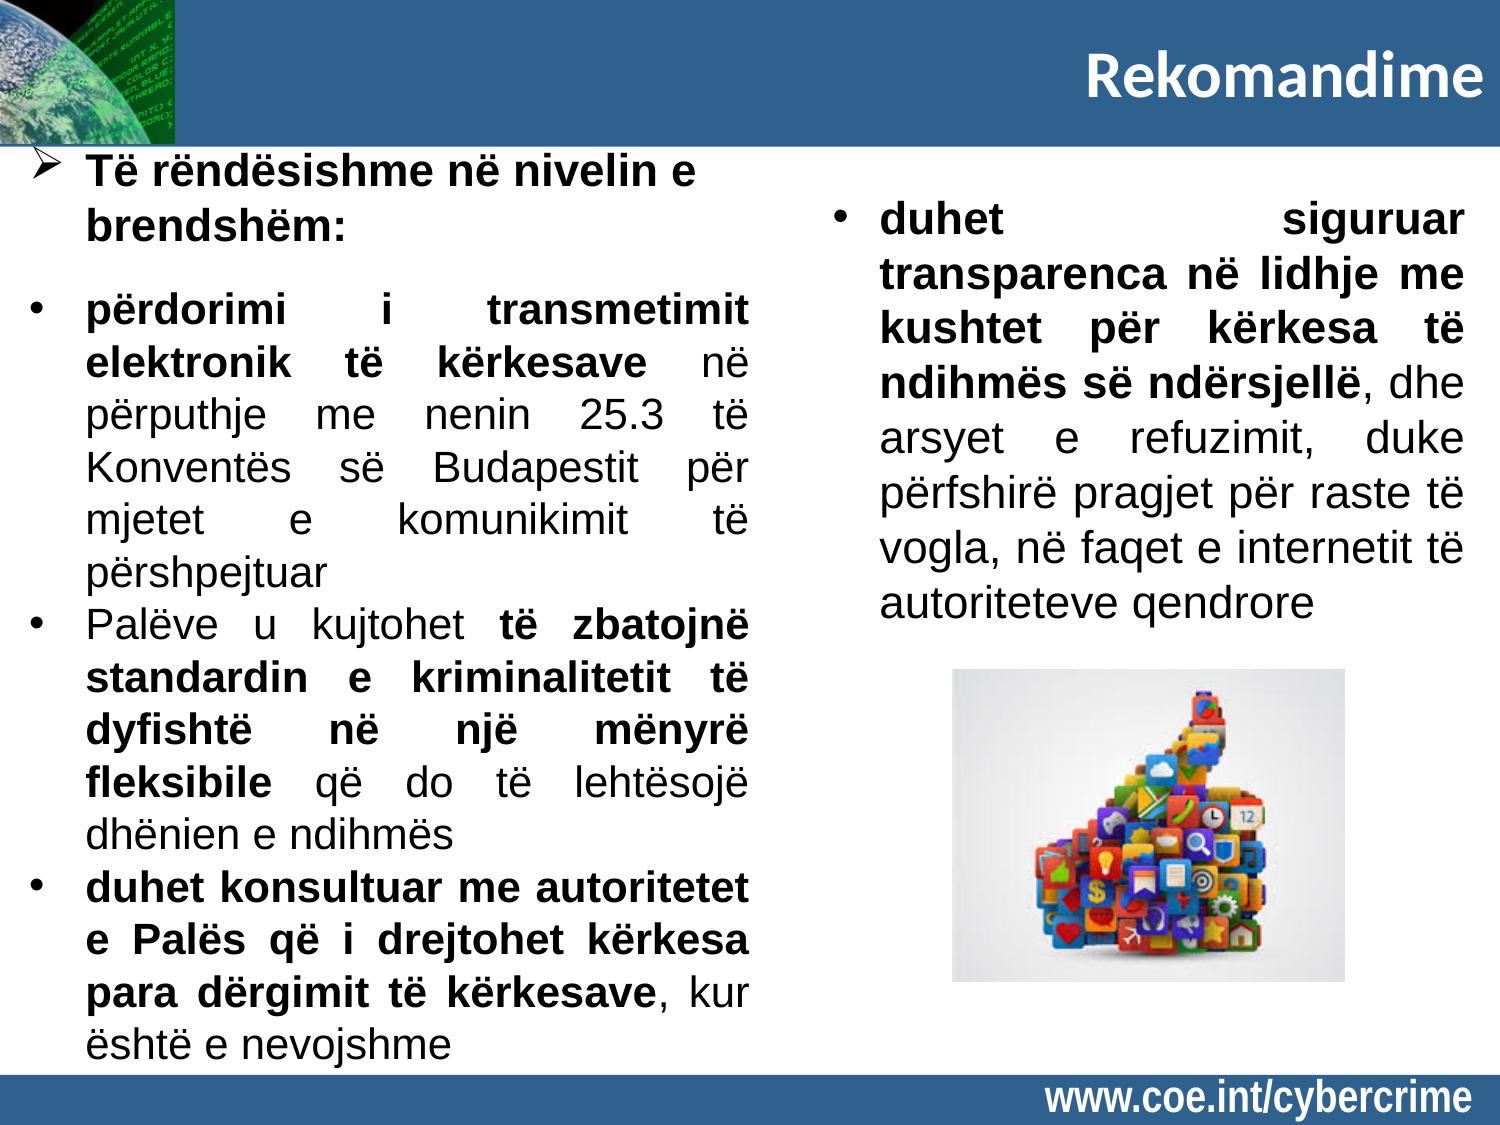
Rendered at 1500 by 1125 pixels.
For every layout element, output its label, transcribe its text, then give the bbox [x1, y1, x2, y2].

text_box duhet siguruar transparenca në lidhje me kushtet për kërkesa të ndihmës së ndërsjellë, dhe arsyet e refuzimit, duke përfshirë pragjet për raste të vogla, në faqet e internetit të autoriteteve qendrore [817, 180, 1481, 746]
picture [952, 668, 1346, 982]
text_box Rekomandime [179, 0, 1500, 149]
text_box [0, 1073, 1030, 1125]
picture [0, 0, 175, 144]
text_box www.coe.int/cybercrime [1030, 1059, 1500, 1125]
text_box Të rëndësishme në nivelin e brendshëm: përdorimi i transmetimit elektronik të kërkesave në përputhje me nenin 25.3 të Konventës së Budapestit për mjetet e komunikimit të përshpejtuar Palëve u kujtohet të zbatojnë standardin e kriminalitetit të dyfishtë në një mënyrë fleksibile që do të lehtësojë dhënien e ndihmës duhet konsultuar me autoritetet e Palës që i drejtohet kërkesa para dërgimit të kërkesave, kur është e nevojshme [14, 133, 765, 1076]
